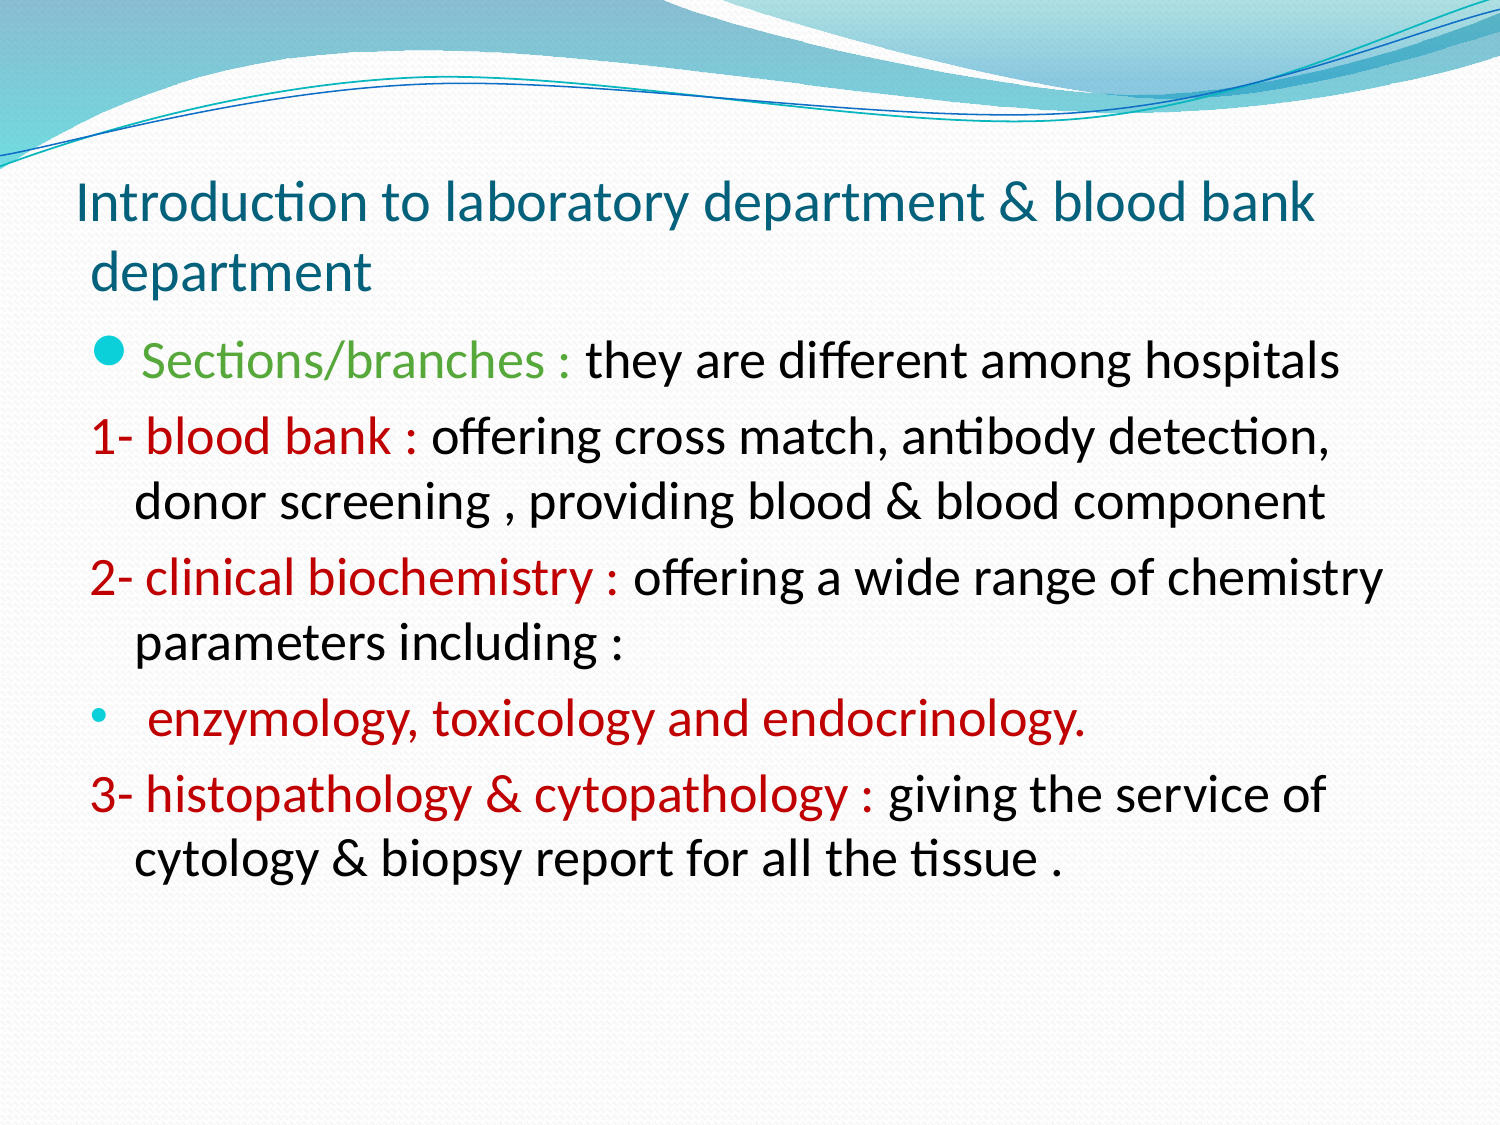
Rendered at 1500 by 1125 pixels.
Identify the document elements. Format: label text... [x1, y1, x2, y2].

title Introduction to laboratory department & blood bank department [75, 115, 1425, 303]
list Sections/branches : they are different among hospitals 1- blood bank : offering cross match, antibody detection, donor screening , providing blood & blood component 2- clinical biochemistry : offering a wide range of chemistry parameters including : enzymology, toxicology and endocrinology. 3- histopathology & cytopathology : giving the service of cytology & biopsy report for all the tissue . [75, 317, 1425, 1038]
